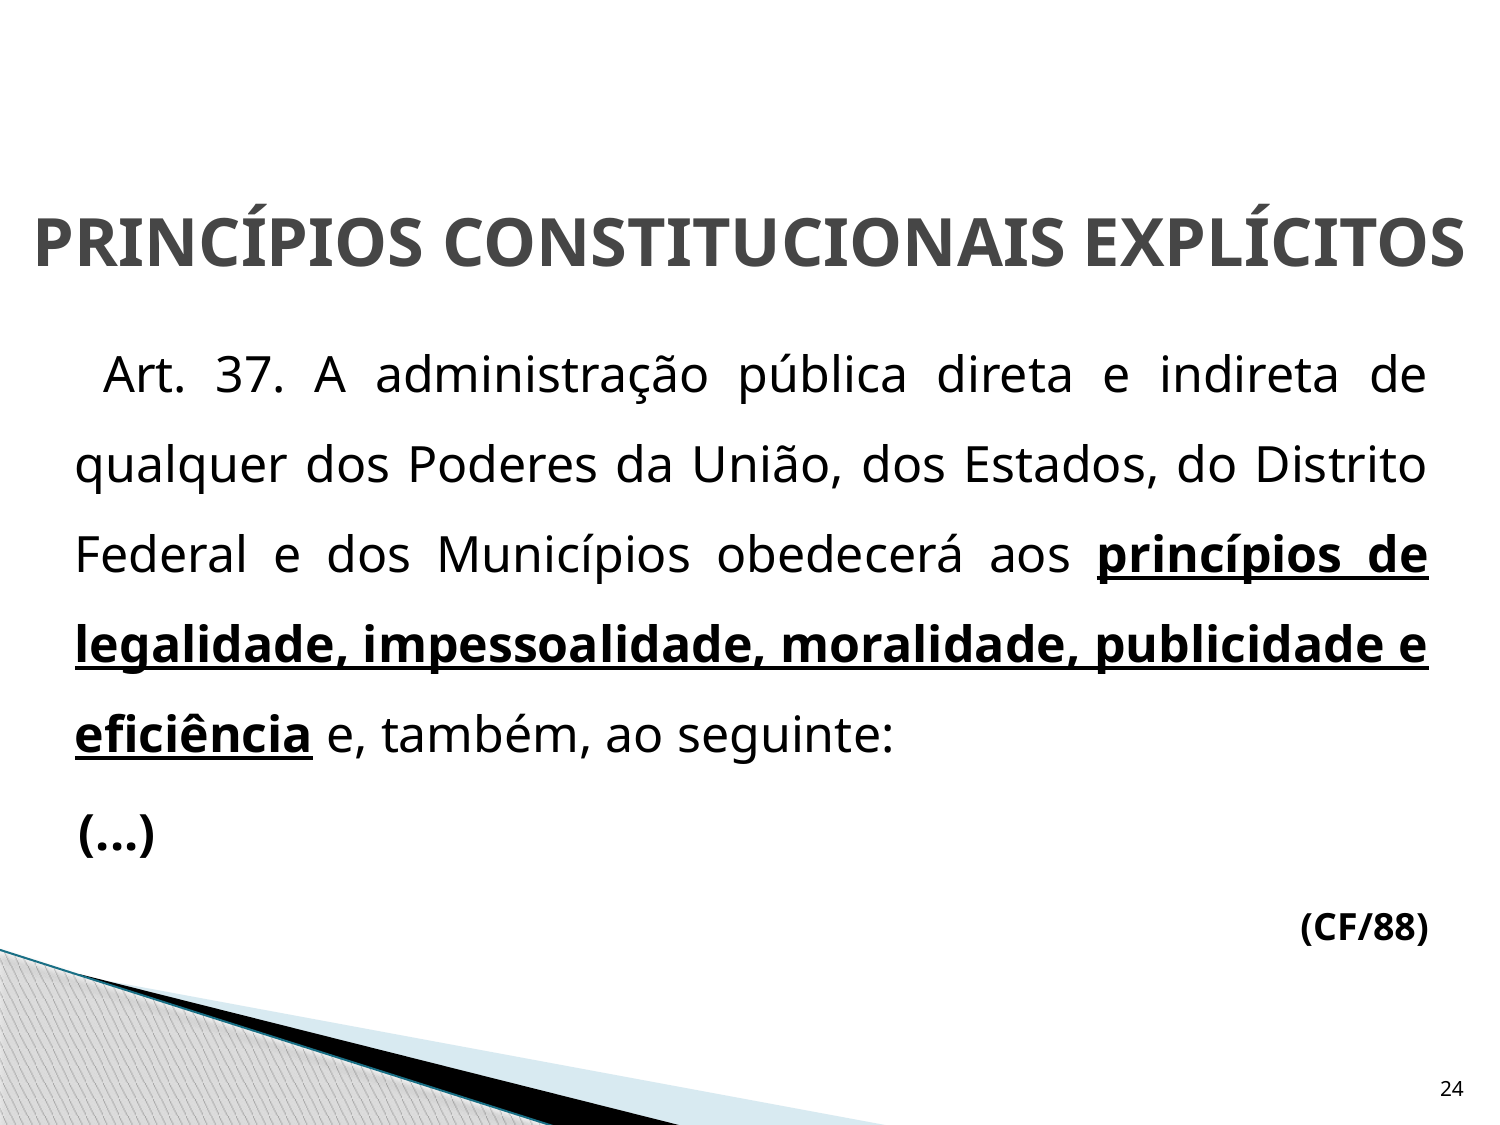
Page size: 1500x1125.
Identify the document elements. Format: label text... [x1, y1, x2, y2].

title PRINCÍPIOS CONSTITUCIONAIS EXPLÍCITOS [0, 175, 1500, 305]
list Art. 37. A administração pública direta e indireta de qualquer dos Poderes da União, dos Estados, do Distrito Federal e dos Municípios obedecerá aos princípios de legalidade, impessoalidade, moralidade, publicidade e eficiência e, também, ao seguinte: (...) (CF/88) [0, 304, 1444, 1043]
slide_number 24 [1418, 1051, 1479, 1112]
